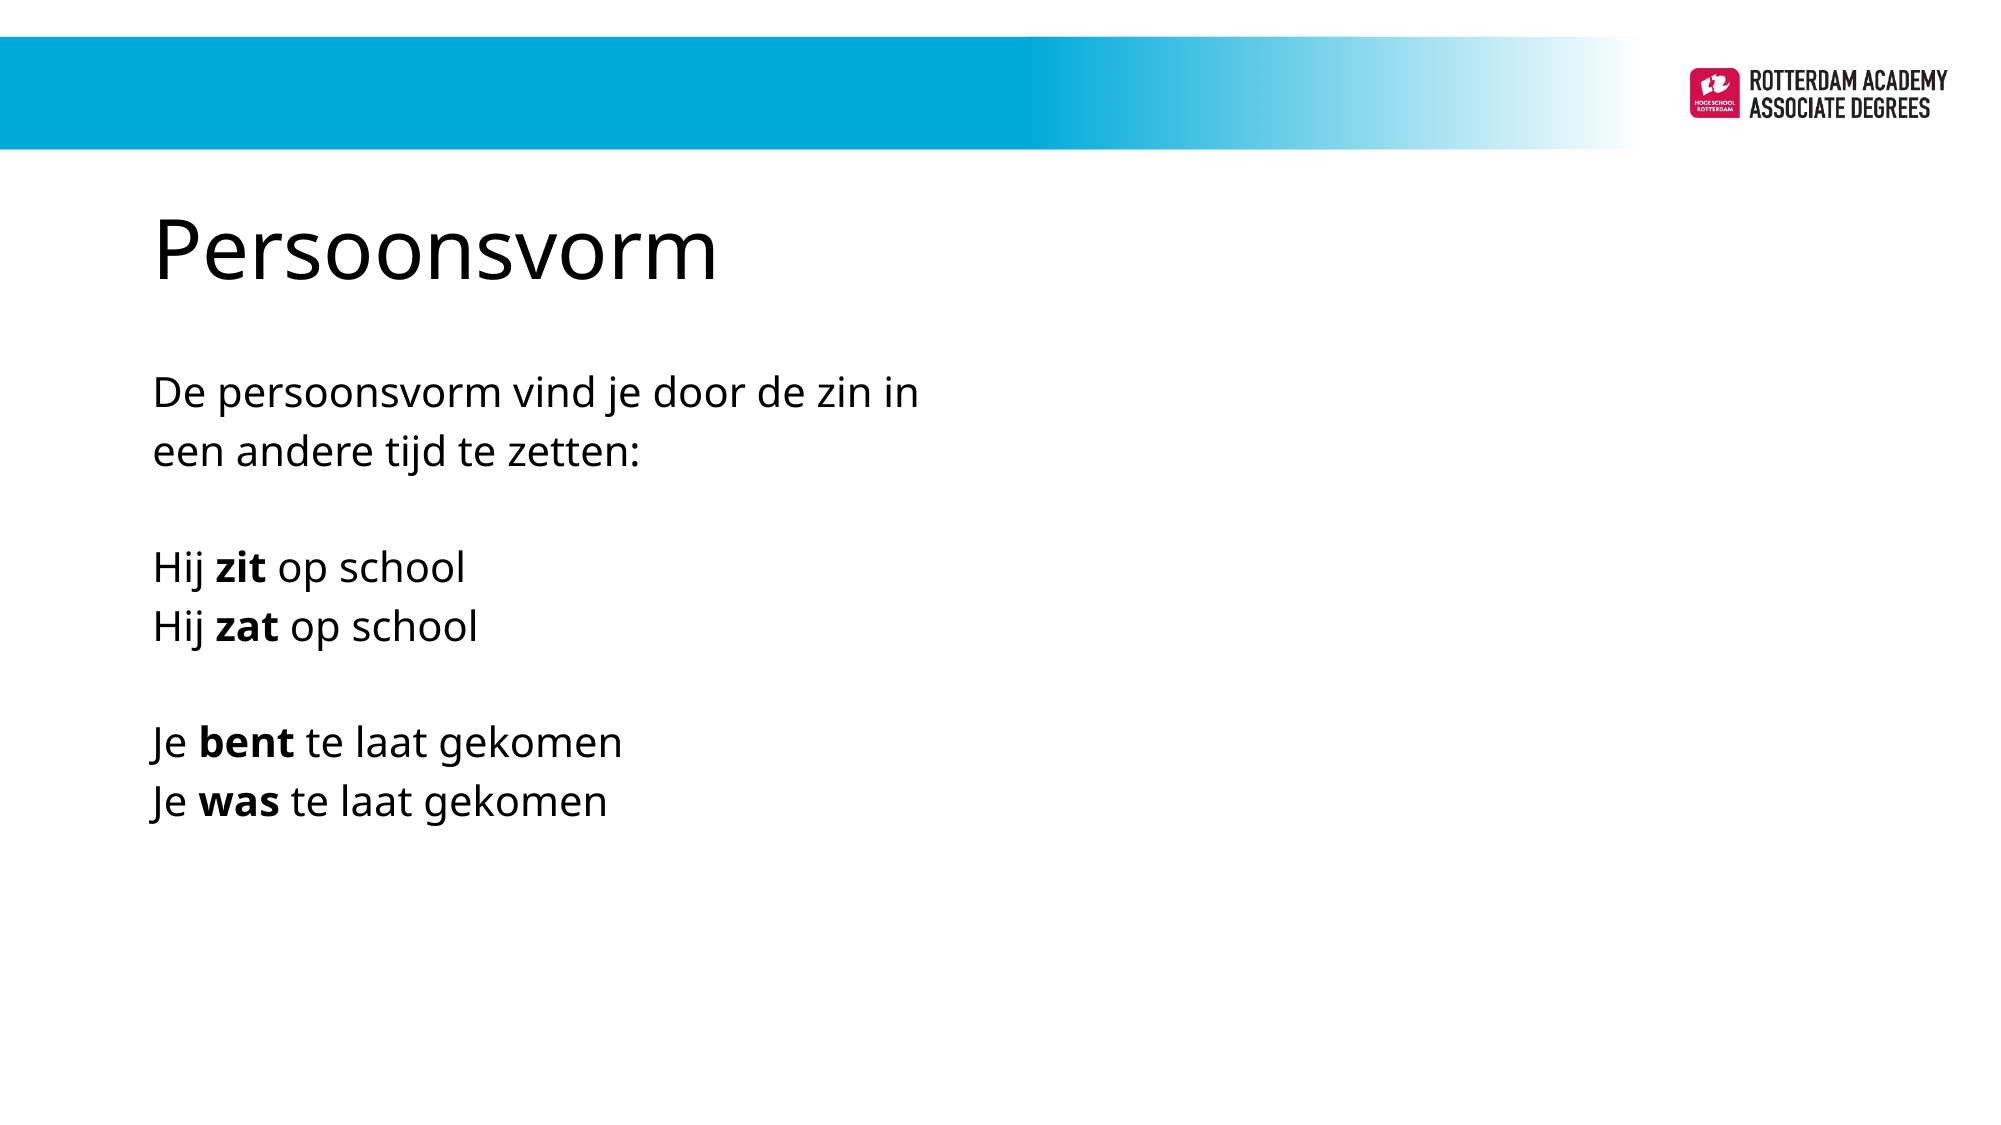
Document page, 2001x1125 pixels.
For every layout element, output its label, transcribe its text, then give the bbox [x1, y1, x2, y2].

title Persoonsvorm [137, 175, 1863, 329]
picture [0, 0, 2000, 184]
list De persoonsvorm vind je door de zin in een andere tijd te zetten: Hij zit op school Hij zat op school Je bent te laat gekomen Je was te laat gekomen [137, 358, 1863, 1053]
